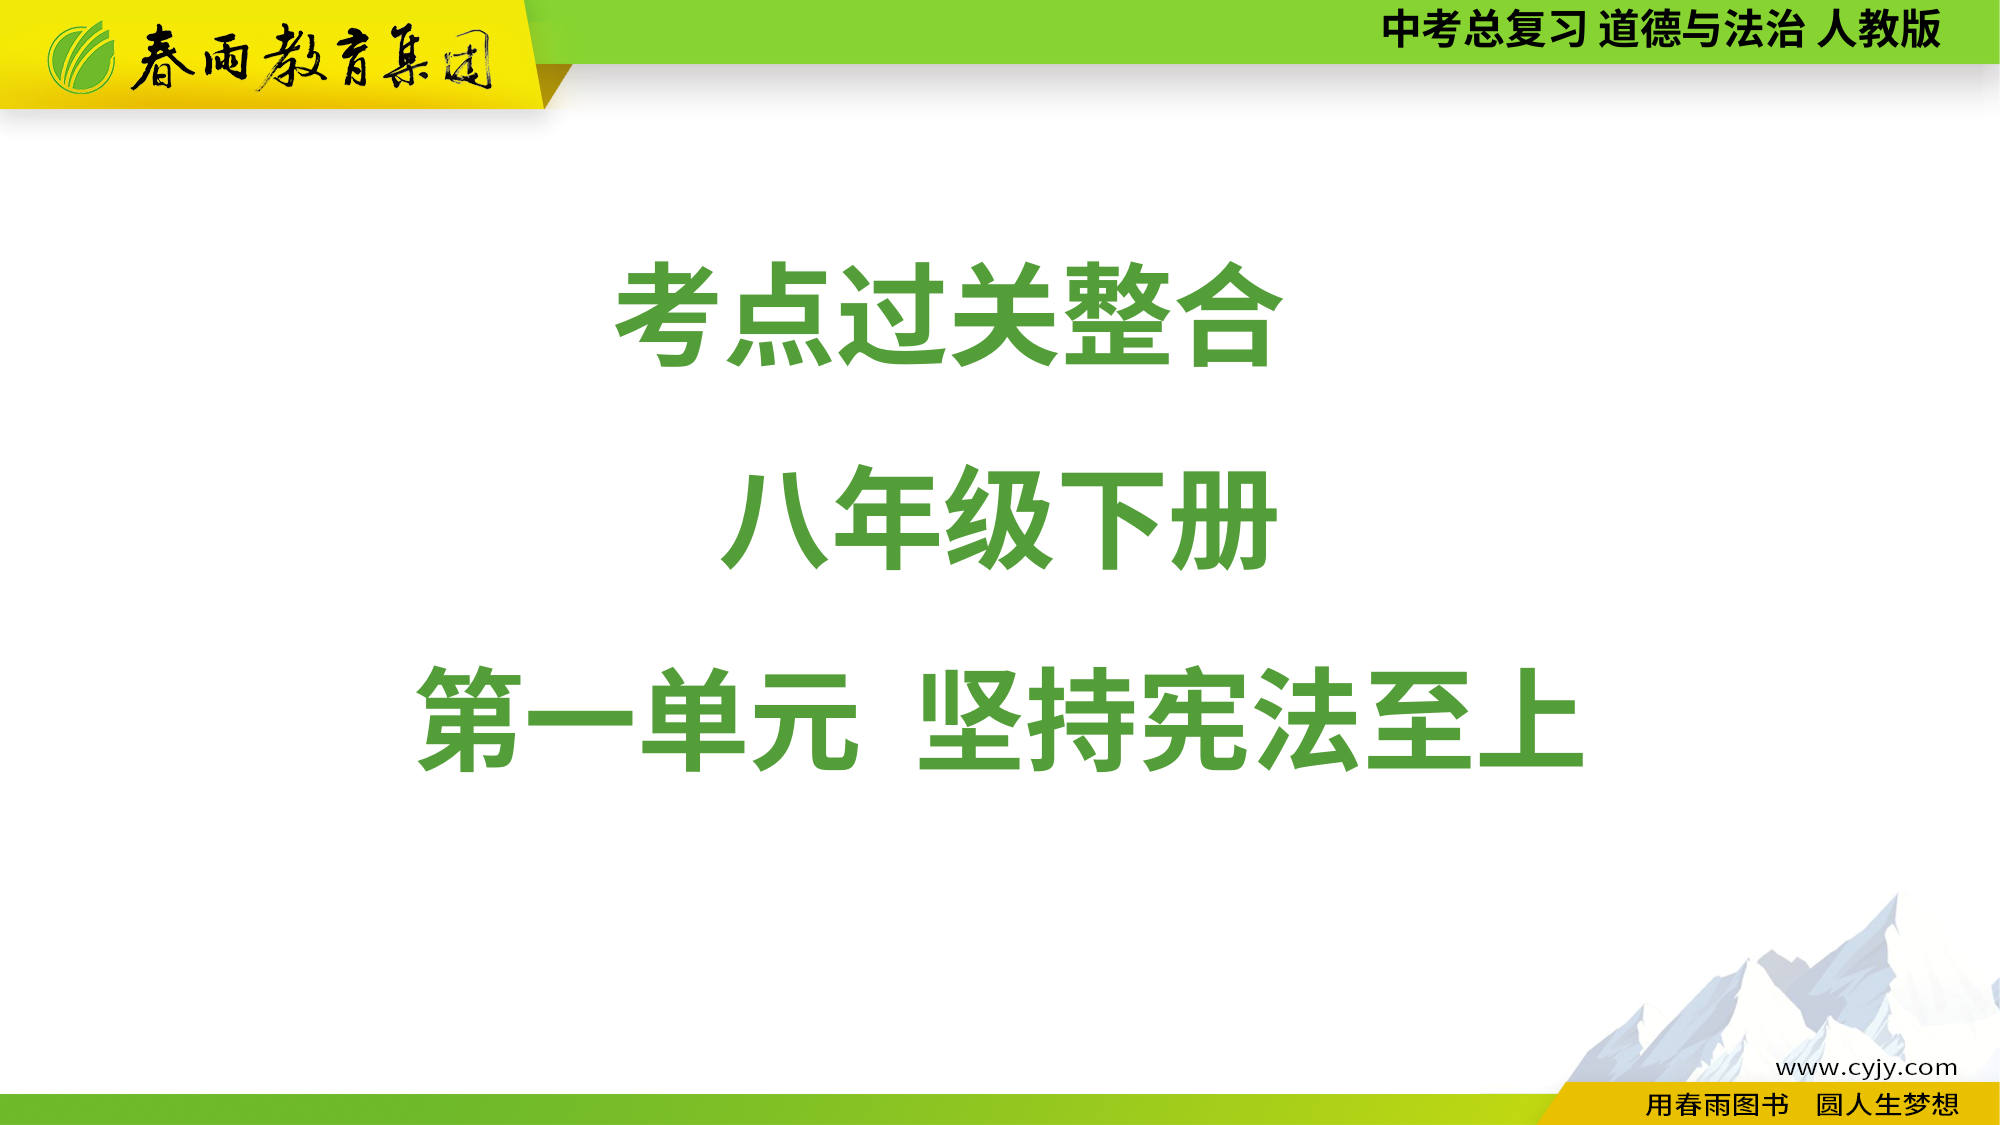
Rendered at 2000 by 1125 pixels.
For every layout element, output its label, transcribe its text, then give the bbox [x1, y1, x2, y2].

text_box 考点过关整合 八年级下册 第一单元 坚持宪法至上 [54, 170, 1946, 793]
picture [0, 0, 2000, 1125]
